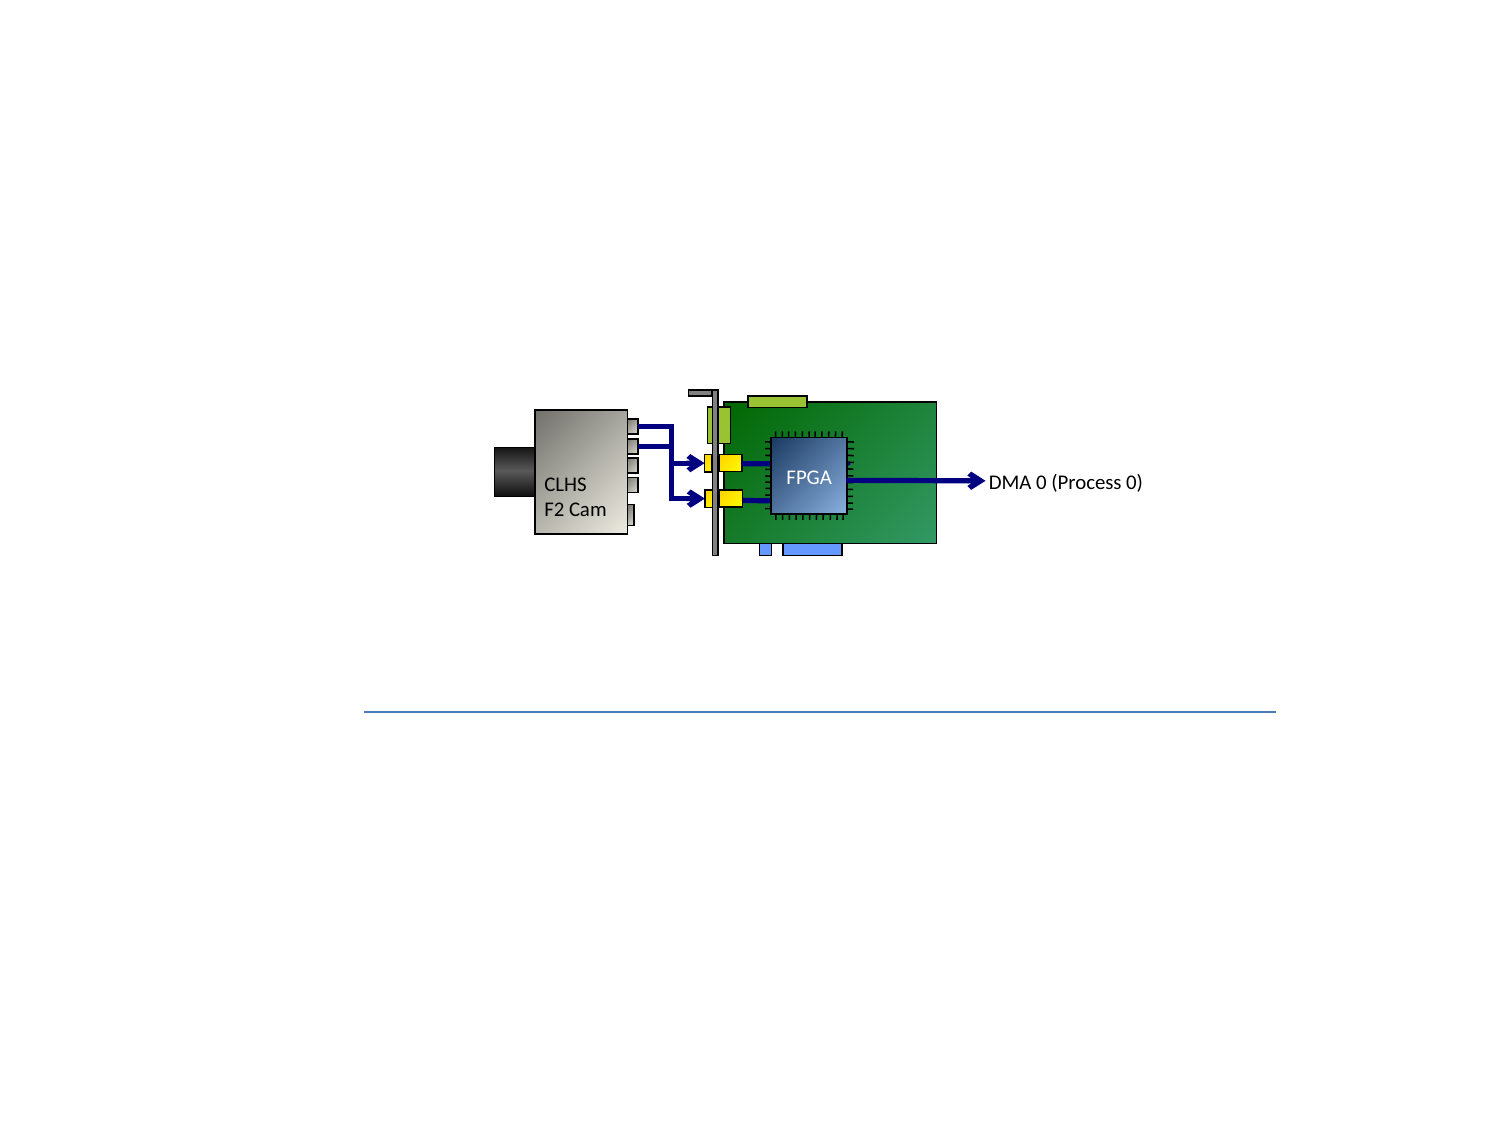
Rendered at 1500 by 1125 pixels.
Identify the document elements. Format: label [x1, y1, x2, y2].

text_box [637, 446, 683, 499]
text_box [494, 409, 639, 535]
text_box [688, 389, 1164, 556]
text_box [637, 426, 683, 445]
